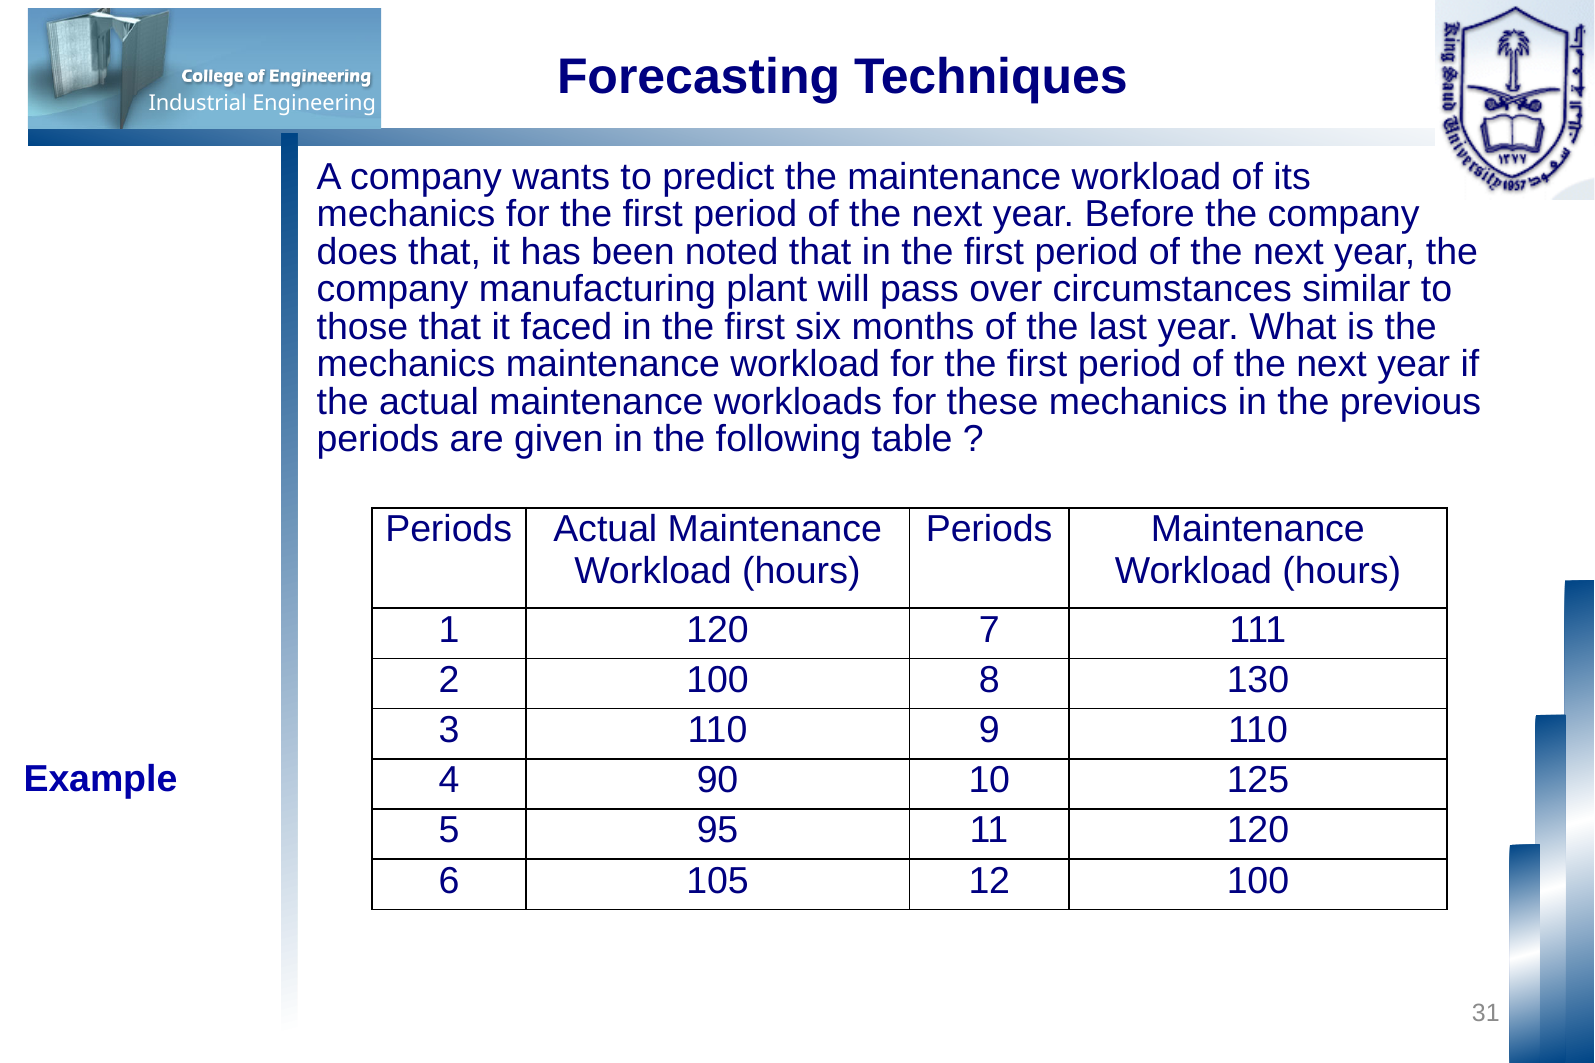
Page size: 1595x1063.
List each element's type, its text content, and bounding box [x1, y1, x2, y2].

table_cell 100 [527, 659, 909, 708]
slide_number 31 [1142, 985, 1509, 1042]
text_box [28, 137, 281, 146]
table_cell 11 [910, 810, 1068, 858]
text_box [281, 138, 298, 1034]
table_cell 125 [1070, 760, 1446, 808]
table_cell 8 [910, 659, 1068, 708]
table_cell 4 [373, 760, 525, 808]
table_header Actual Maintenance Workload (hours) [527, 509, 909, 607]
table_cell 100 [1070, 860, 1446, 909]
table_cell 6 [373, 860, 525, 909]
table_header Periods [910, 509, 1068, 607]
table_cell 130 [1070, 659, 1446, 708]
table_cell 105 [527, 860, 909, 909]
table_cell 7 [910, 609, 1068, 658]
table_cell 111 [1070, 609, 1446, 658]
table_cell 110 [1070, 709, 1446, 758]
text_box [298, 128, 1429, 146]
text_box Forecasting Techniques [385, 26, 1398, 123]
table_cell 120 [1070, 810, 1446, 858]
text_box [1509, 844, 1540, 1063]
table_header Maintenance Workload (hours) [1070, 509, 1446, 607]
text_box [1535, 714, 1566, 1063]
table_cell 90 [527, 760, 909, 808]
table_cell 9 [910, 709, 1068, 758]
picture [0, 0, 1595, 1063]
table_cell 95 [527, 810, 909, 858]
table_cell 110 [527, 709, 909, 758]
table_cell 3 [373, 709, 525, 758]
table_cell 12 [910, 860, 1068, 909]
table_cell 120 [527, 609, 909, 658]
table_cell 5 [373, 810, 525, 858]
text_box A company wants to predict the maintenance workload of its mechanics for the first period of the next year. Before the company does that, it has been noted that in the first period of the next year, the company manufacturing plant will pass over circumstances similar to those that it faced in the first six months of the last year. What is the mechanics maintenance workload for the first period of the next year if the actual maintenance workloads for these mechanics in the previous periods are given in the following table ? [316, 156, 1483, 957]
table_cell 2 [373, 659, 525, 708]
table_cell 1 [373, 609, 525, 658]
table_cell 10 [910, 760, 1068, 808]
text_box [1564, 580, 1595, 1063]
text_box Example [23, 755, 282, 1000]
table_header Periods [373, 509, 525, 607]
